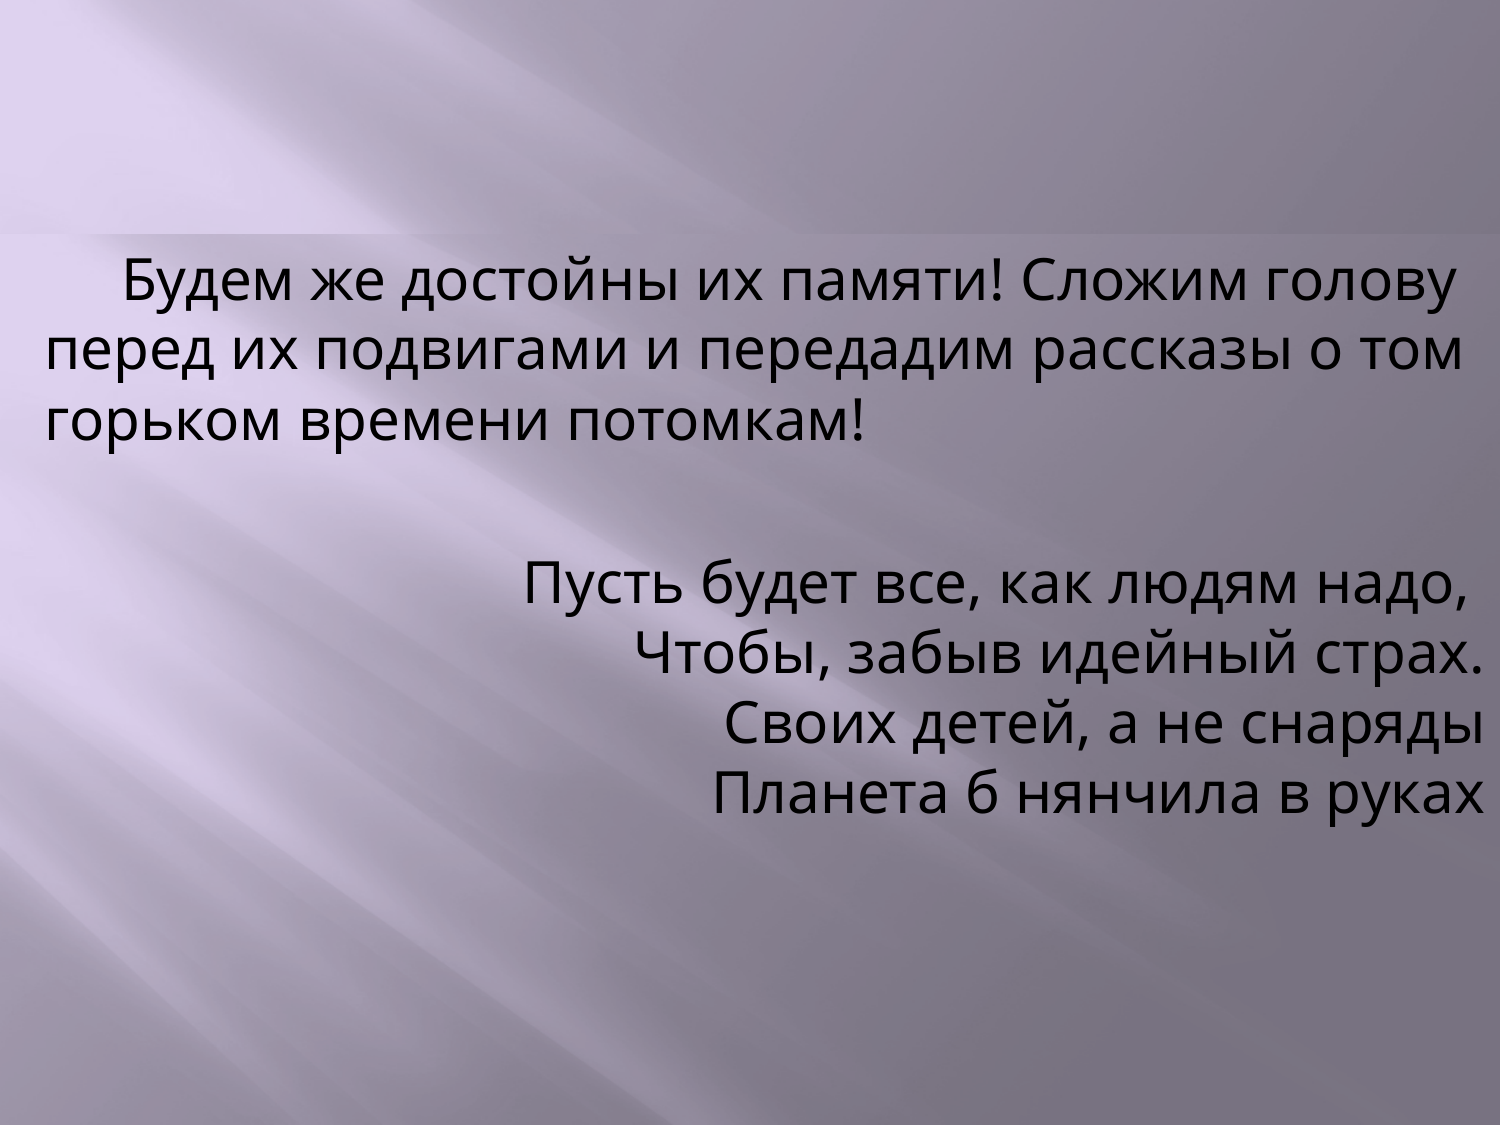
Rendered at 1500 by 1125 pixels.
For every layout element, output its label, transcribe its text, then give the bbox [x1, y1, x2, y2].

list Будем же достойны их памяти! Сложим голову перед их подвигами и передадим рассказы о том горьком времени потомкам! Пусть будет все, как людям надо, Чтобы, забыв идейный страх. Своих детей, а не снаряды Планета б нянчила в руках [0, 234, 1500, 1125]
